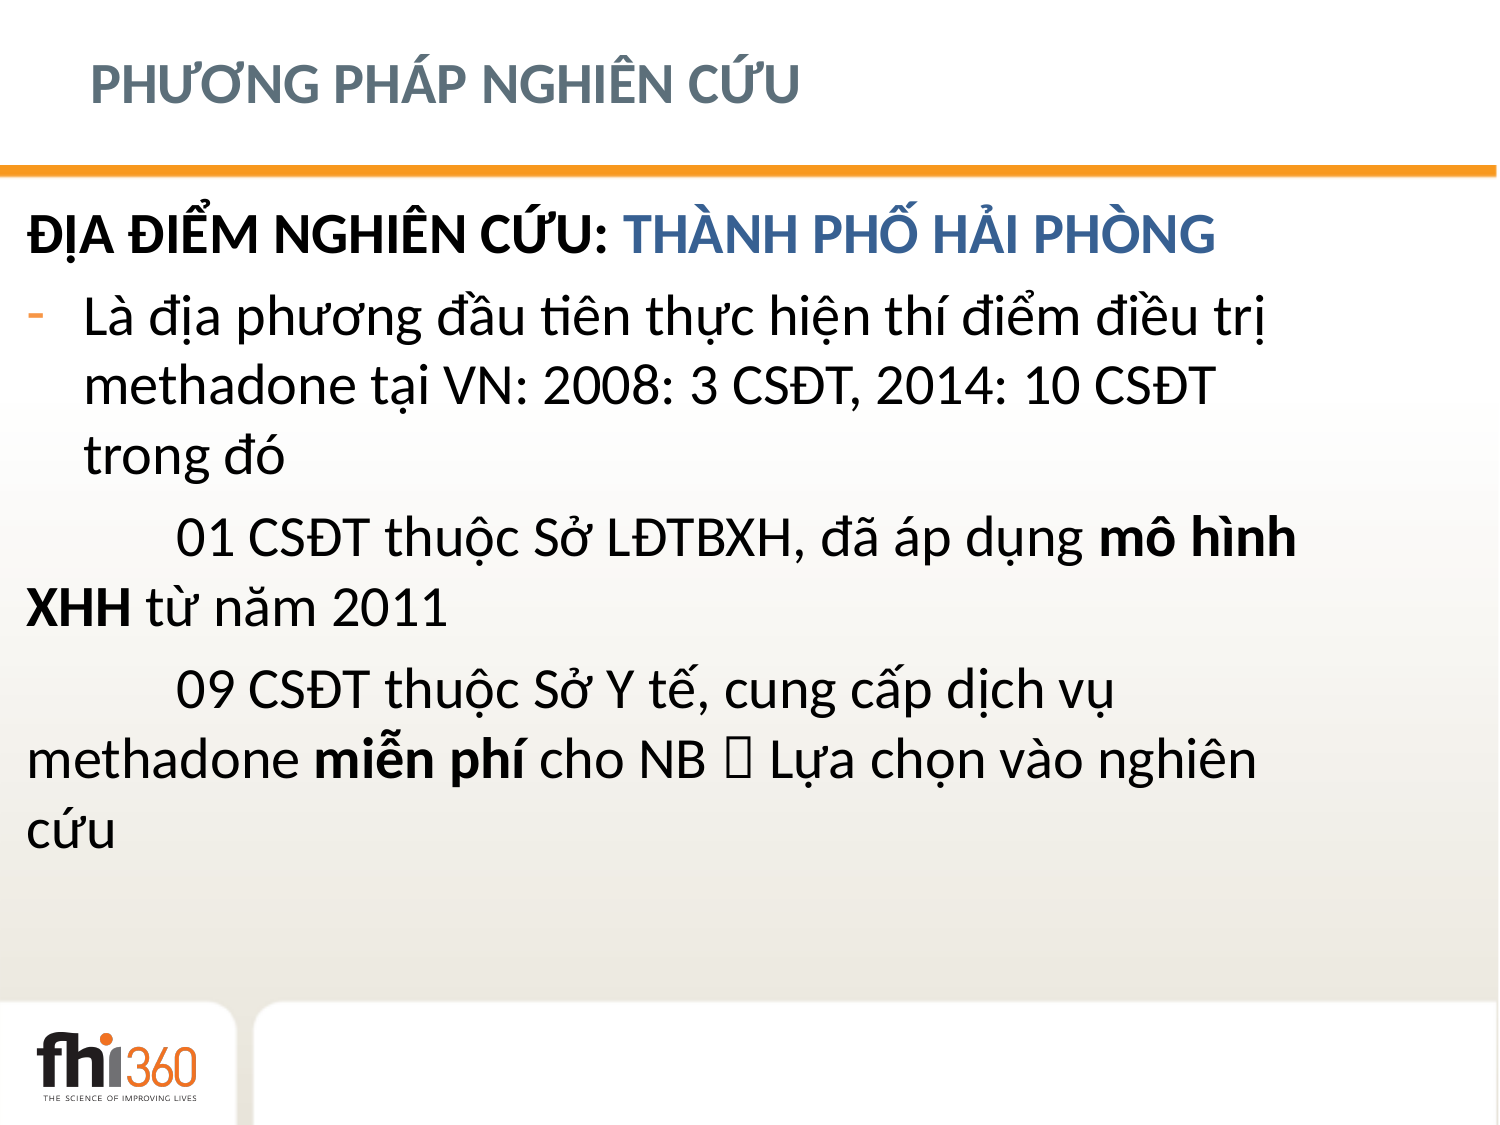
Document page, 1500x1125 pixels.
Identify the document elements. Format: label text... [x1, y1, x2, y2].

picture [0, 165, 1499, 1125]
title PHƯƠNG PHÁP NGHIÊN CỨU [75, 0, 1425, 162]
list ĐỊA ĐIỂM NGHIÊN CỨU: THÀNH PHỐ HẢI PHÒNG Là địa phương đầu tiên thực hiện thí điểm điều trị methadone tại VN: 2008: 3 CSĐT, 2014: 10 CSĐT trong đó 01 CSĐT thuộc Sở LĐTBXH, đã áp dụng mô hình XHH từ năm 2011 09 CSĐT thuộc Sở Y tế, cung cấp dịch vụ methadone miễn phí cho NB  Lựa chọn vào nghiên cứu [11, 187, 1362, 1005]
